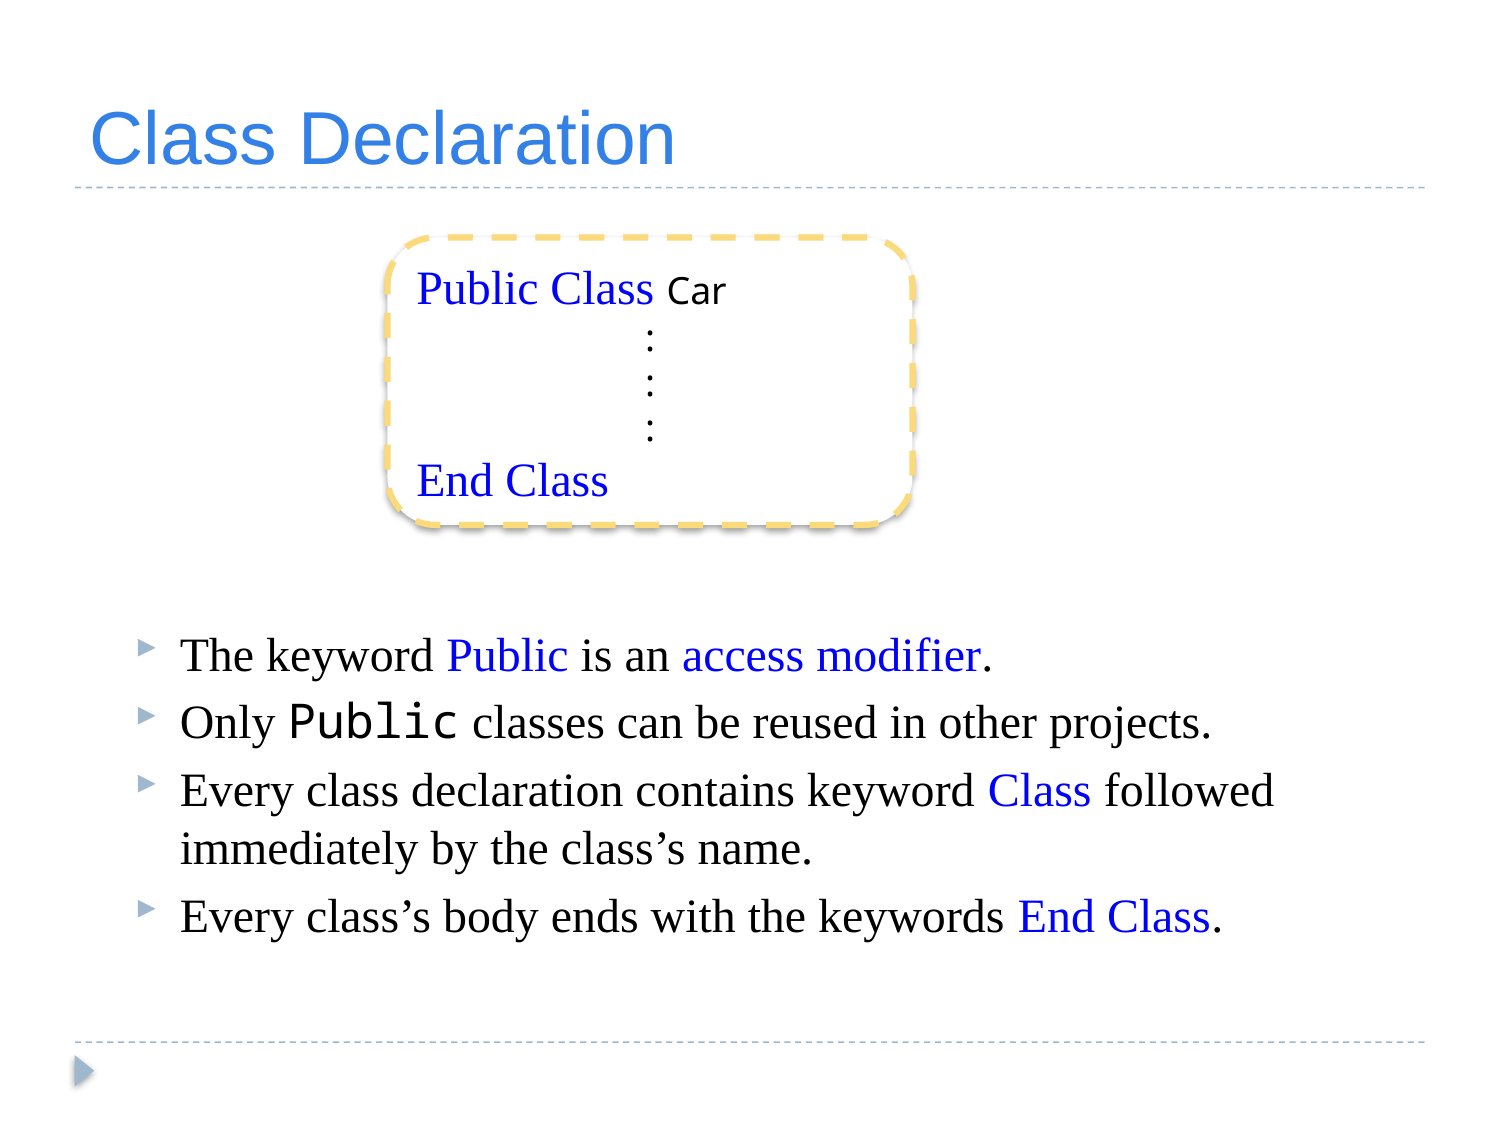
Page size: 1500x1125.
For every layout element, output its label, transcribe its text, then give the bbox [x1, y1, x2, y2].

footer [475, 1042, 1051, 1103]
list The keyword Public is an access modifier. Only Public classes can be reused in other projects. Every class declaration contains keyword Class followed immediately by the class’s name. Every class’s body ends with the keywords End Class. [75, 200, 1425, 1006]
text_box Public Class Car : : : End Class [386, 236, 914, 526]
title Class Declaration [75, 24, 1425, 188]
